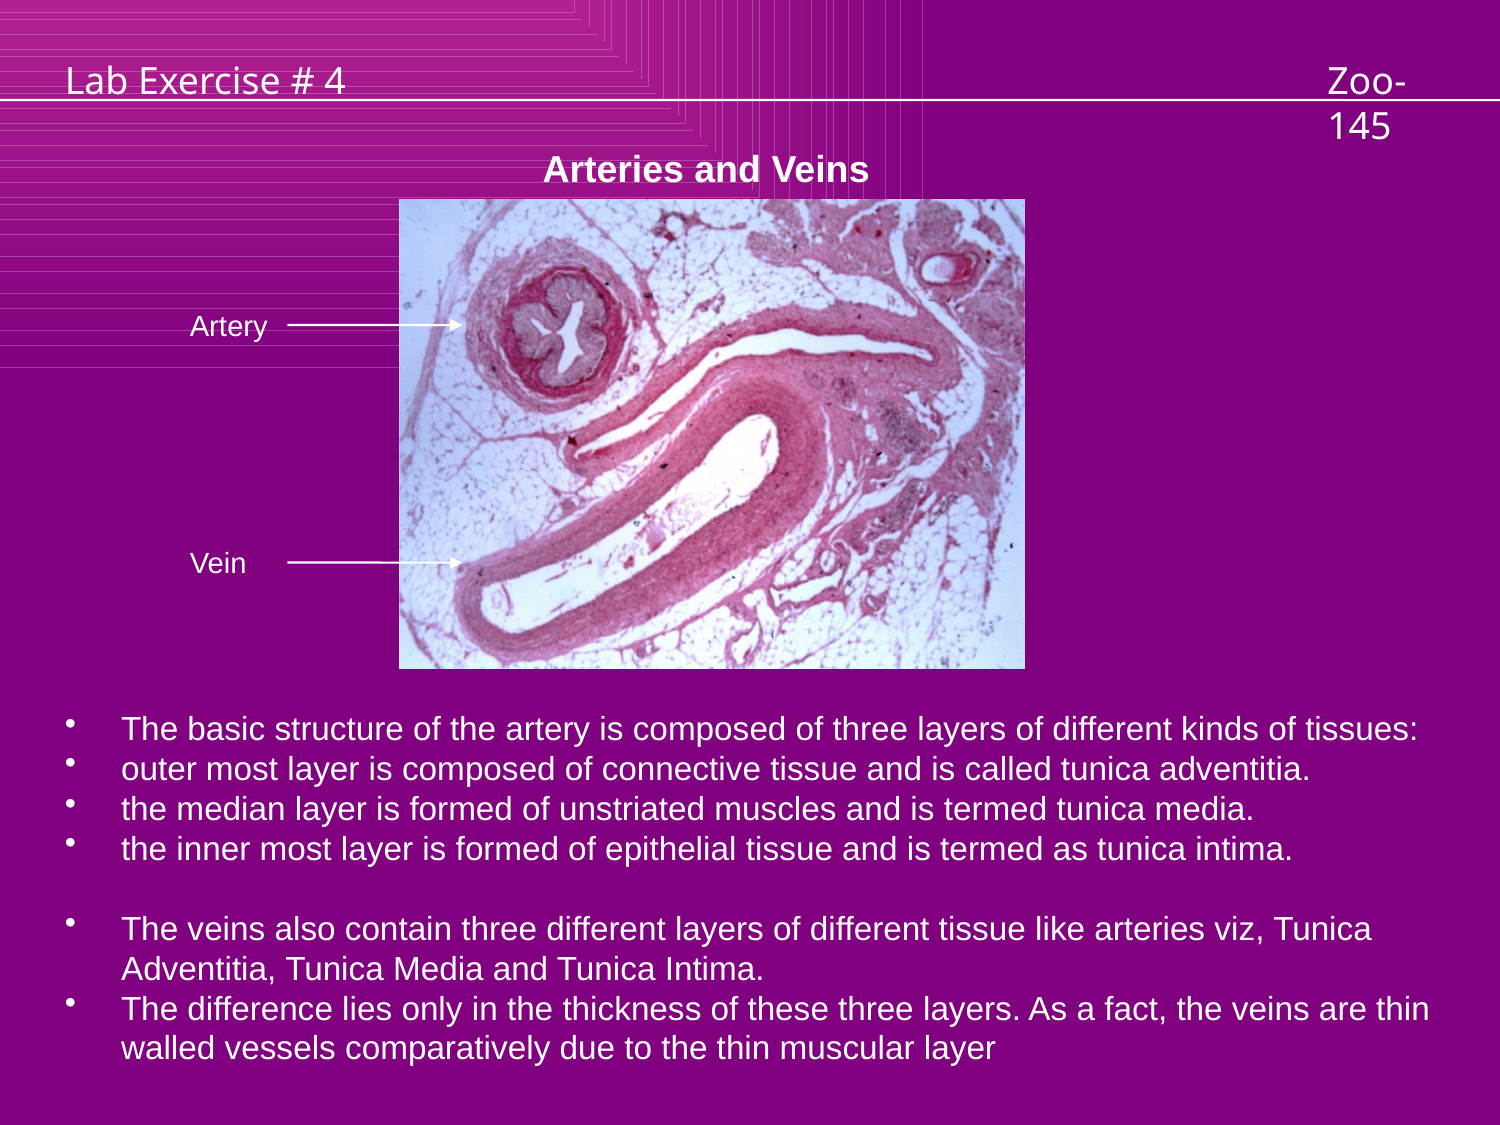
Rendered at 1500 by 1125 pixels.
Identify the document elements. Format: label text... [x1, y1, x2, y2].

text_box Arteries and Veins [500, 137, 913, 198]
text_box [0, 49, 1500, 111]
text_box The basic structure of the artery is composed of three layers of different kinds of tissues: outer most layer is composed of connective tissue and is called tunica adventitia. the median layer is formed of unstriated muscles and is termed tunica media. the inner most layer is formed of epithelial tissue and is termed as tunica intima. The veins also contain three different layers of different tissue like arteries viz, Tunica Adventitia, Tunica Media and Tunica Intima. The difference lies only in the thickness of these three layers. As a fact, the veins are thin walled vessels comparatively due to the thin muscular layer [50, 699, 1500, 1074]
text_box Vein [174, 537, 394, 588]
picture [399, 199, 1026, 669]
text_box Artery [174, 299, 394, 350]
